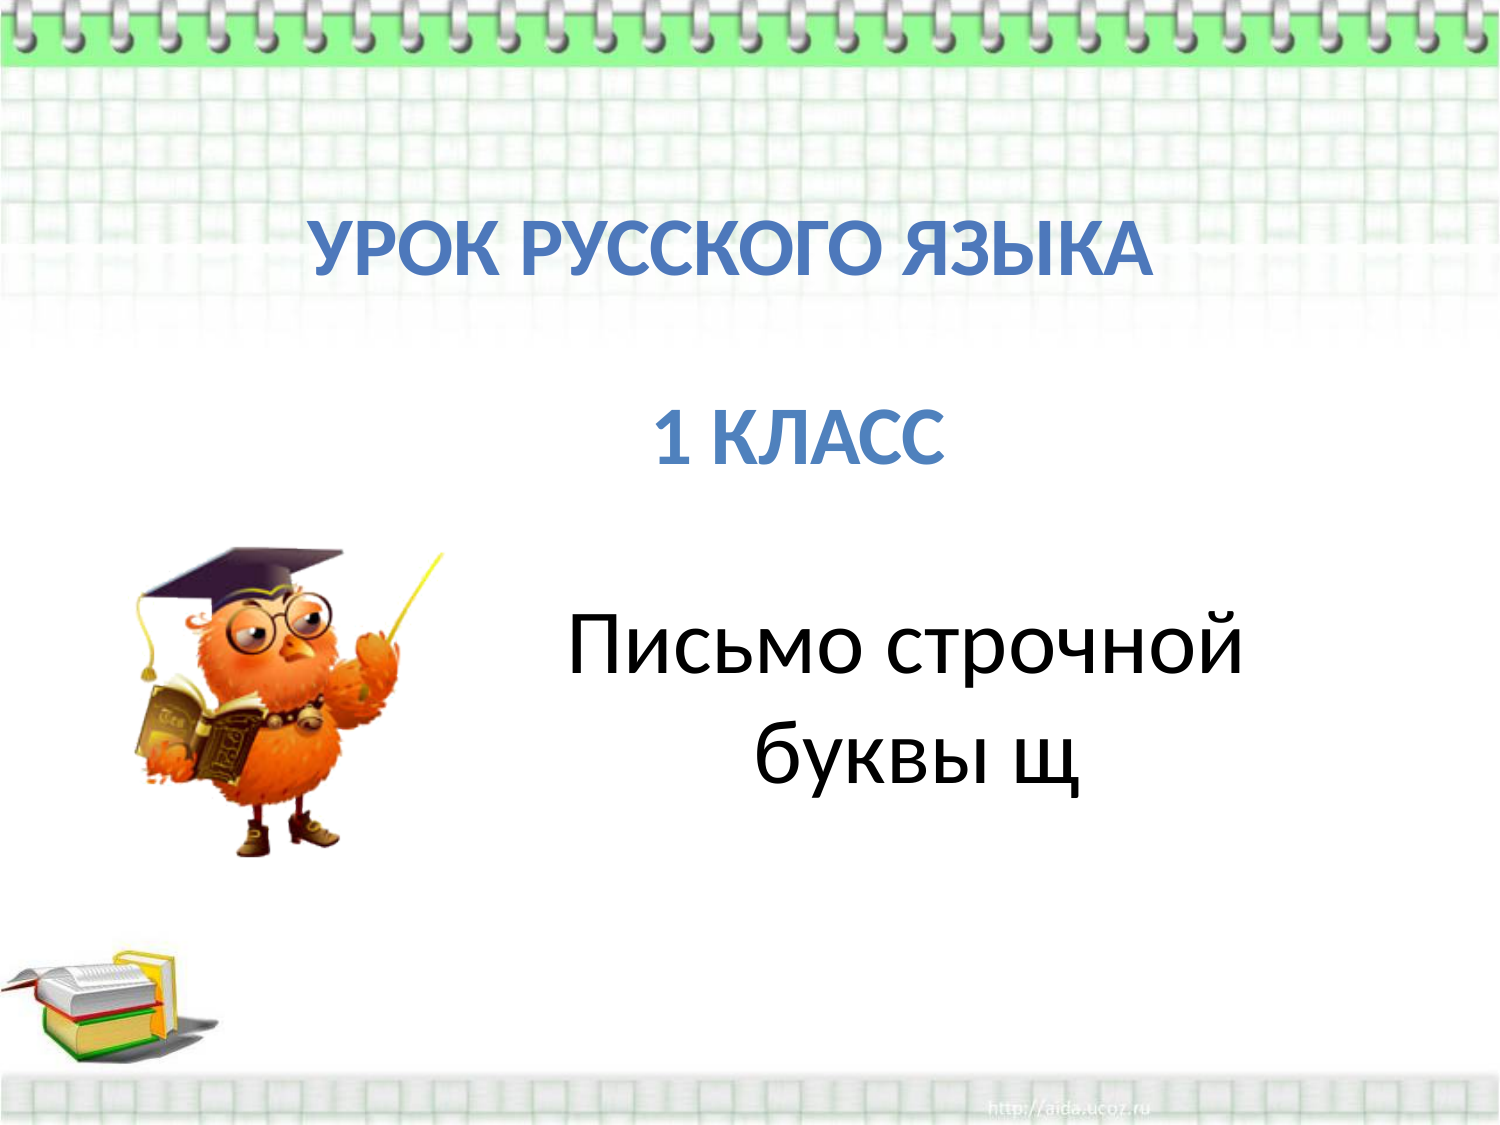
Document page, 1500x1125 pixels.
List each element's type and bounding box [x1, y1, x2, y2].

list [0, 0, 1500, 1125]
picture [111, 538, 469, 867]
